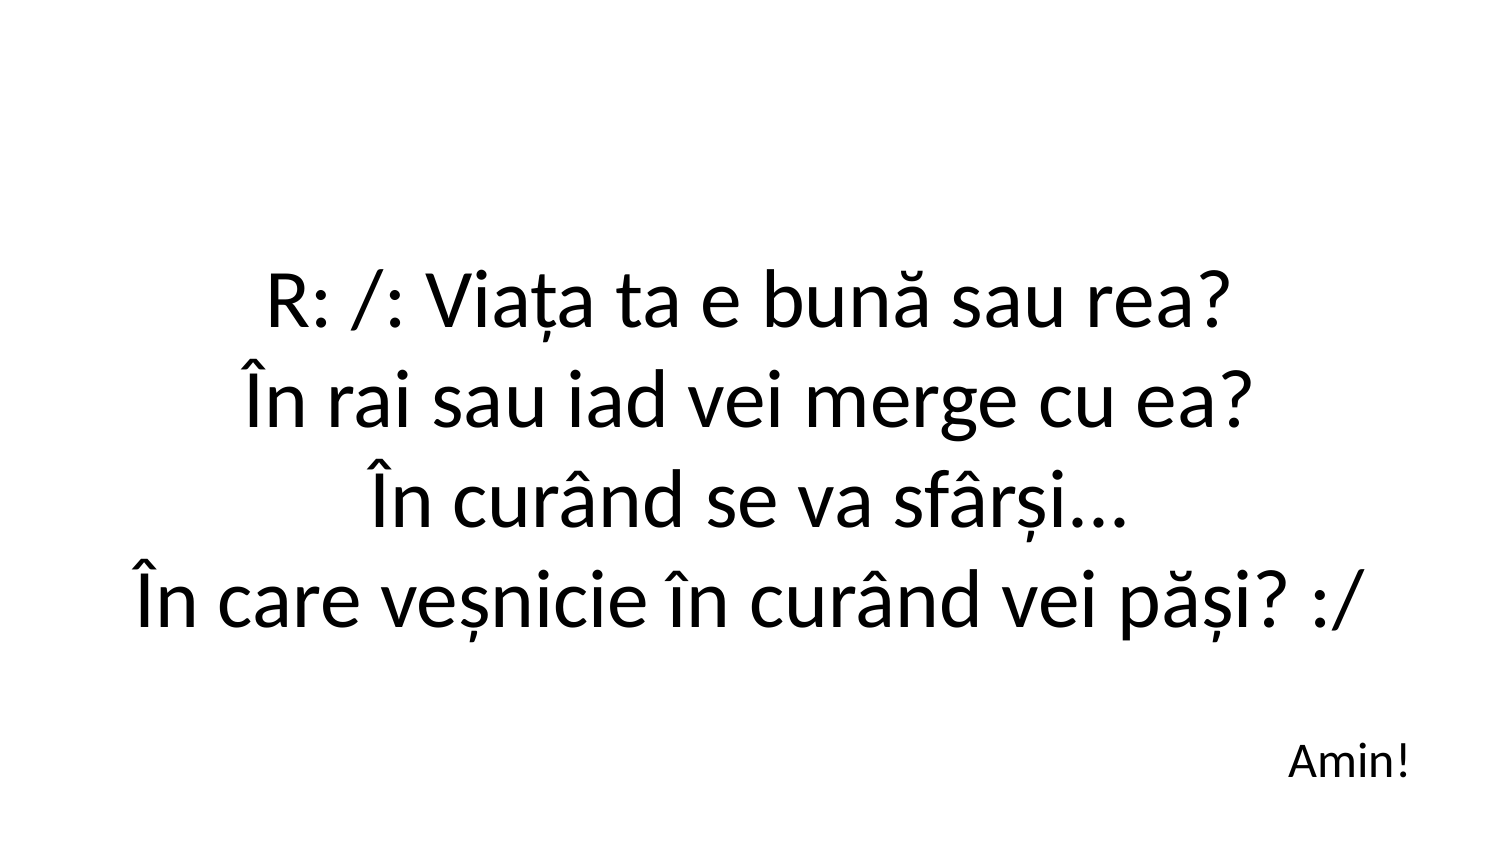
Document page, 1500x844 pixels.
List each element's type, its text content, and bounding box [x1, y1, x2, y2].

text_box Amin! [1273, 674, 1427, 795]
text_box R: /: Viața ta e bună sau rea? În rai sau iad vei merge cu ea? În curând se va sfârși... În care veșnicie în curând vei păși? :/ [119, 192, 1381, 652]
